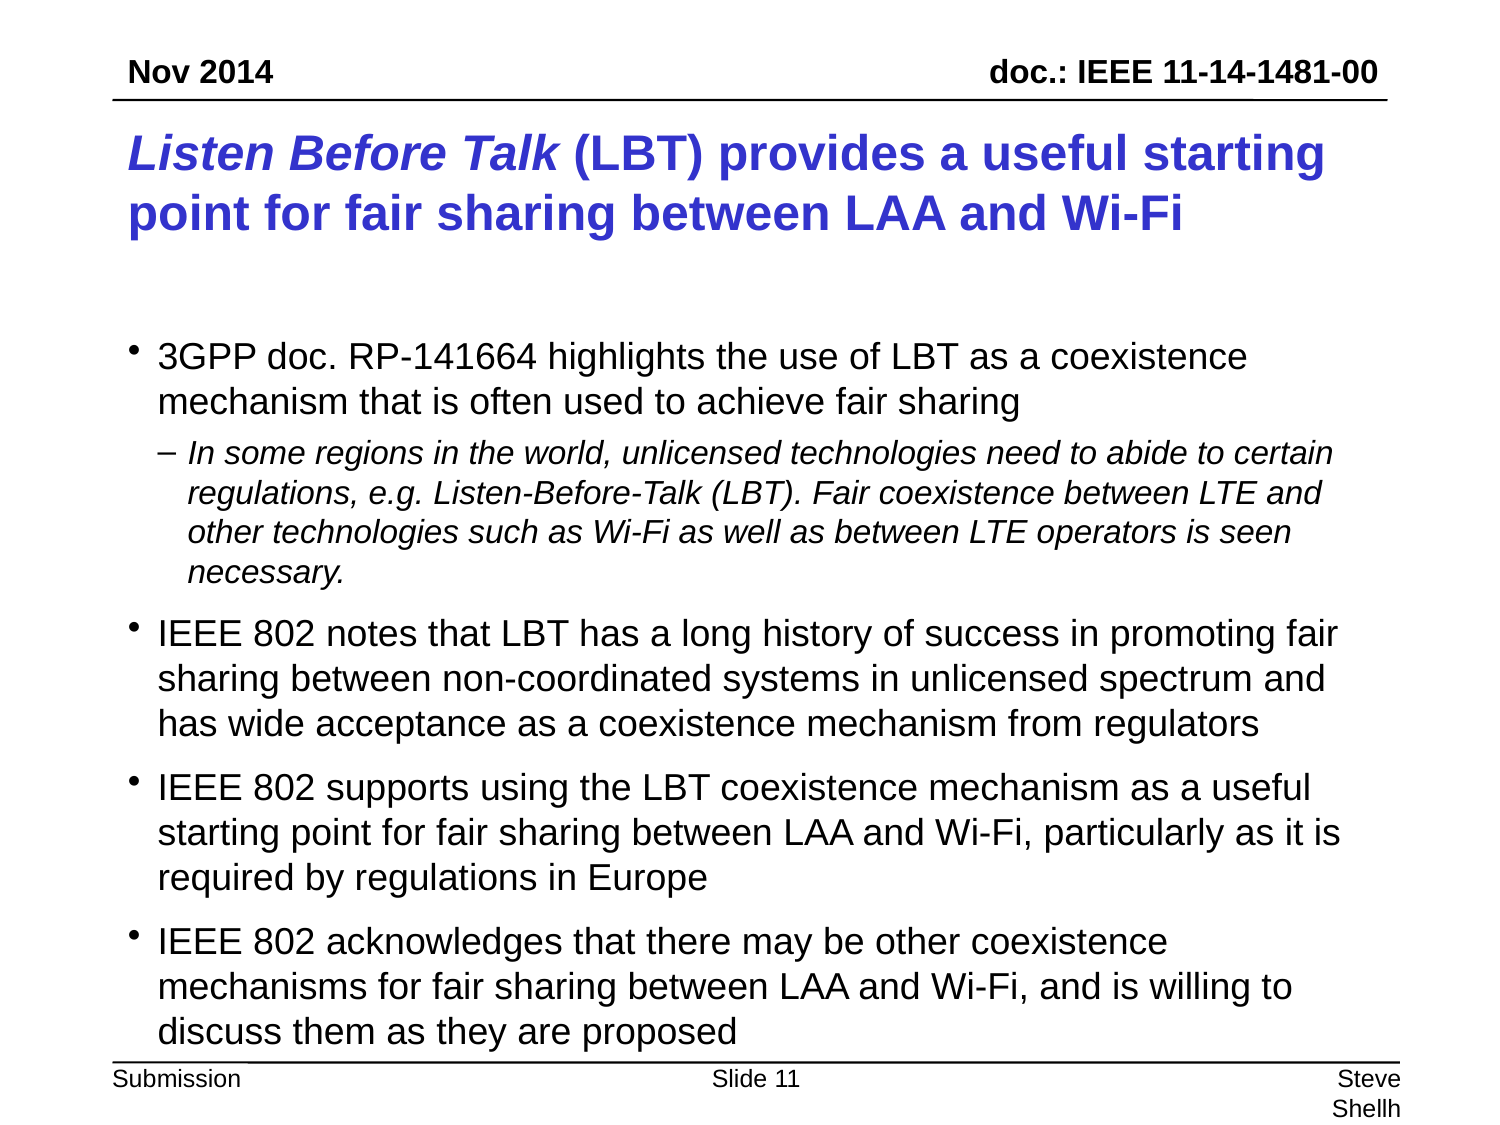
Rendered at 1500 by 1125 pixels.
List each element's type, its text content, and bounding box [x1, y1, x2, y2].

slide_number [112, 40, 463, 101]
slide_number Slide 11 [709, 1061, 803, 1093]
title Listen Before Talk (LBT) provides a useful starting point for fair sharing between LAA and Wi-Fi [112, 112, 1388, 288]
list 3GPP doc. RP-141664 highlights the use of LBT as a coexistence mechanism that is often used to achieve fair sharing In some regions in the world, unlicensed technologies need to abide to certain regulations, e.g. Listen-Before-Talk (LBT). Fair coexistence between LTE and other technologies such as Wi-Fi as well as between LTE operators is seen necessary. IEEE 802 notes that LBT has a long history of success in promoting fair sharing between non-coordinated systems in unlicensed spectrum and has wide acceptance as a coexistence mechanism from regulators IEEE 802 supports using the LBT coexistence mechanism as a useful starting point for fair sharing between LAA and Wi-Fi, particularly as it is required by regulations in Europe IEEE 802 acknowledges that there may be other coexistence mechanisms for fair sharing between LAA and Wi-Fi, and is willing to discuss them as they are proposed [112, 324, 1388, 1000]
footer Steve Shellhammer, Qualcomm [1320, 1061, 1402, 1093]
